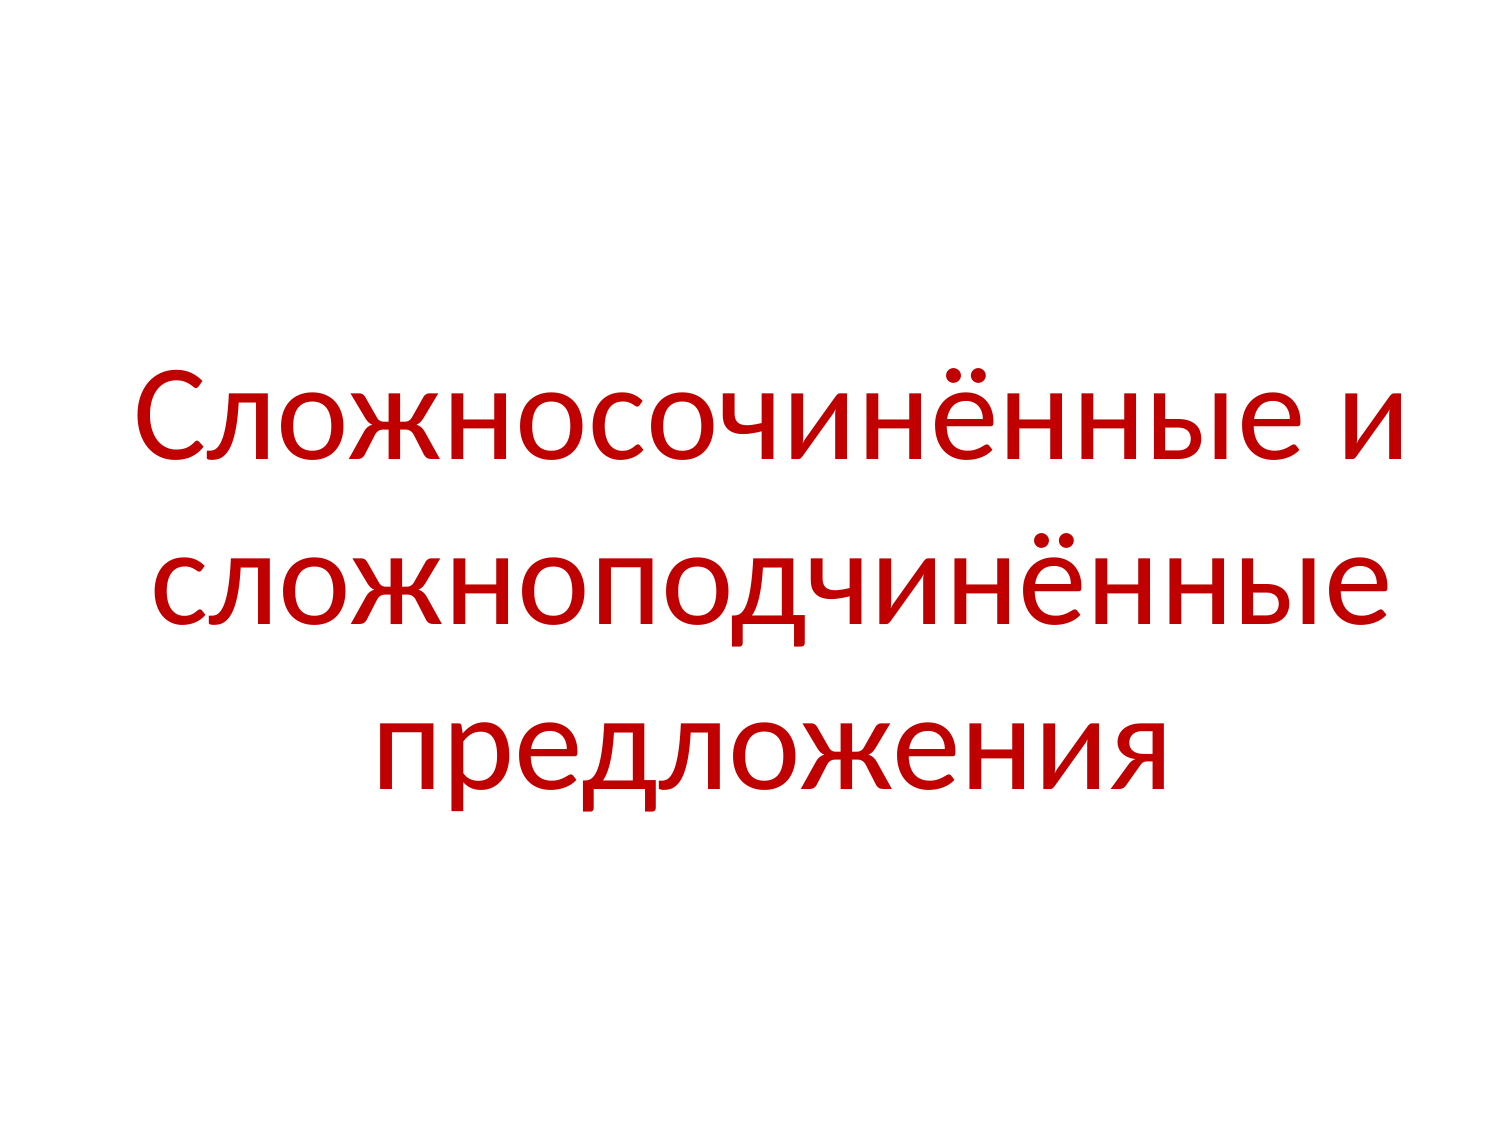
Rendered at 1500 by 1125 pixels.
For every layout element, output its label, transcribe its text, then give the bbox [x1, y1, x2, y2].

title Сложносочинённые и сложноподчинённые предложения [75, 45, 1471, 1094]
